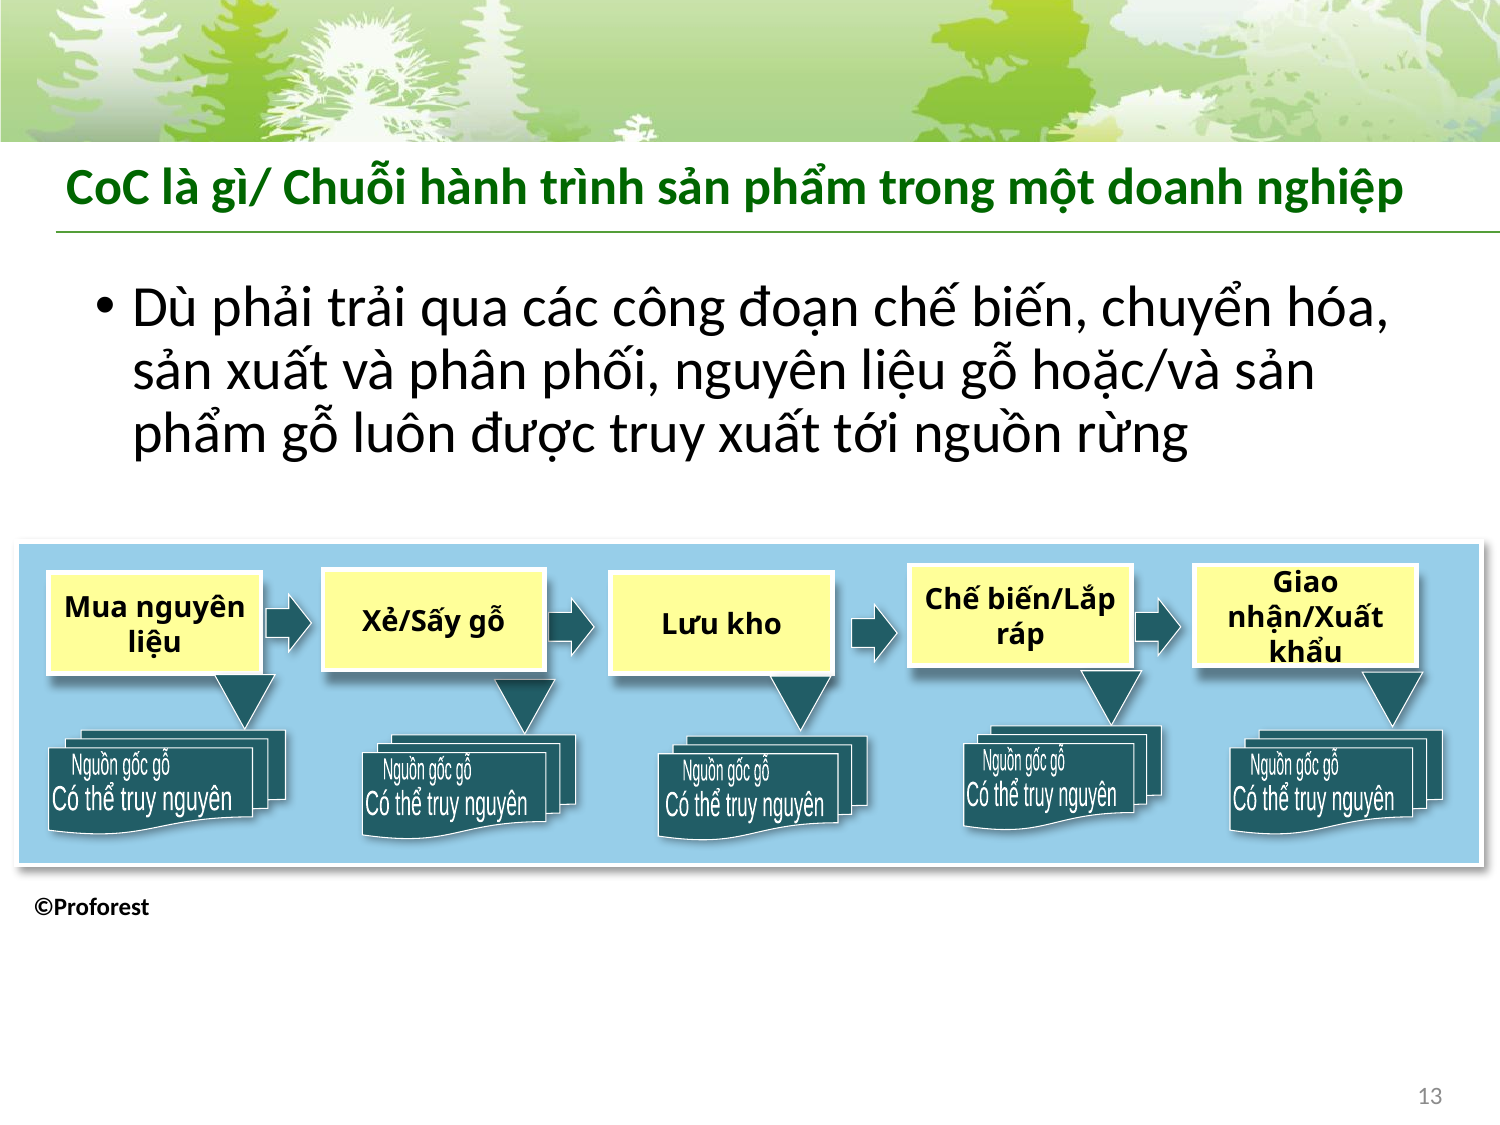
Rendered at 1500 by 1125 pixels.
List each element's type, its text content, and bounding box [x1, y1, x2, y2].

text_box [212, 673, 277, 728]
title CoC là gì/ Chuỗi hành trình sản phẩm trong một doanh nghiệp [51, 139, 1458, 237]
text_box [963, 725, 1162, 830]
text_box Chế biến/Lắp ráp [909, 564, 1132, 667]
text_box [658, 736, 868, 840]
text_box [850, 601, 899, 665]
list Dù phải trải qua các công đoạn chế biến, chuyển hóa, sản xuất và phân phối, nguyên liệu gỗ hoặc/và sản phẩm gỗ luôn được truy xuất tới nguồn rừng [79, 268, 1430, 530]
text_box ©Proforest [18, 883, 227, 928]
text_box [556, 595, 596, 659]
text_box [362, 734, 576, 839]
text_box [1134, 595, 1183, 659]
text_box [264, 591, 313, 655]
text_box [16, 541, 1483, 866]
slide_number 13 [1120, 1065, 1458, 1125]
text_box [1360, 671, 1425, 728]
text_box [1079, 669, 1144, 723]
text_box Giao nhận/Xuất khẩu [1194, 564, 1418, 667]
text_box Mua nguyên liệu [48, 572, 262, 674]
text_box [48, 730, 286, 835]
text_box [1229, 730, 1443, 835]
text_box [768, 675, 833, 733]
text_box Lưu kho [610, 572, 833, 674]
text_box Xẻ/Sấy gỗ [322, 568, 546, 671]
picture [0, 0, 1500, 142]
text_box [499, 687, 553, 732]
